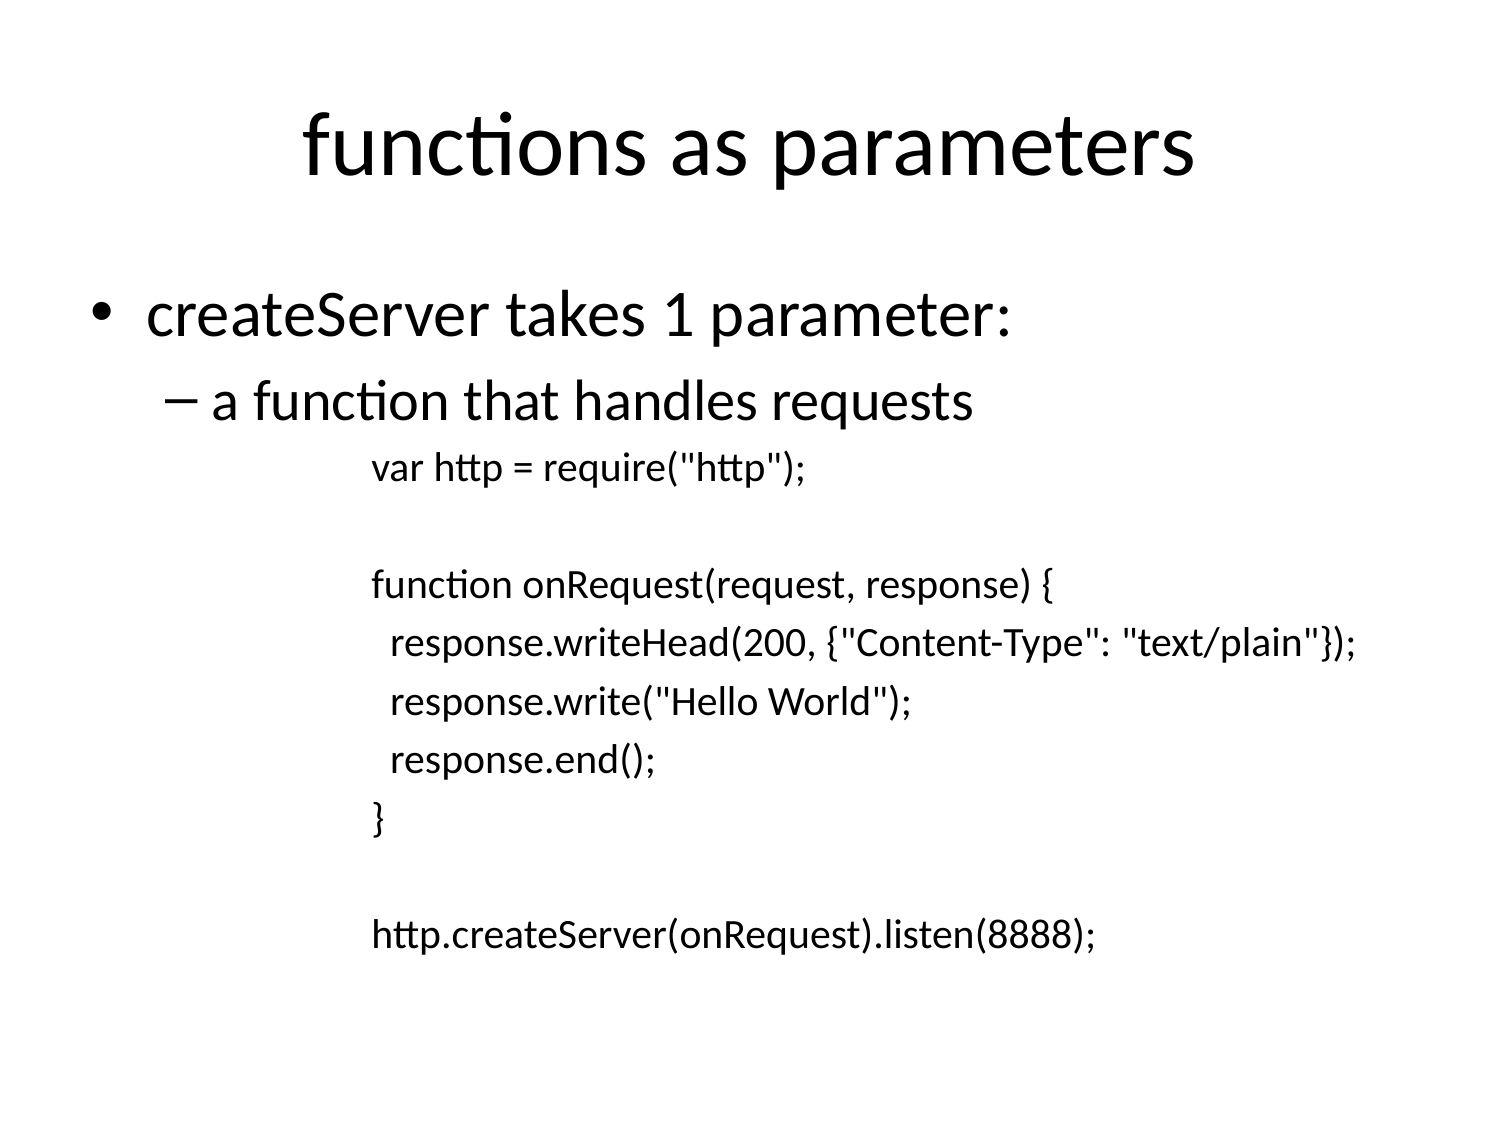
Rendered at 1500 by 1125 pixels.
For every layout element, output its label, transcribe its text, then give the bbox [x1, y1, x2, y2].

list createServer takes 1 parameter: a function that handles requests var http = require("http"); function onRequest(request, response) { response.writeHead(200, {"Content-Type": "text/plain"}); response.write("Hello World"); response.end(); } http.createServer(onRequest).listen(8888); [75, 262, 1425, 1005]
title functions as parameters [75, 45, 1425, 233]
